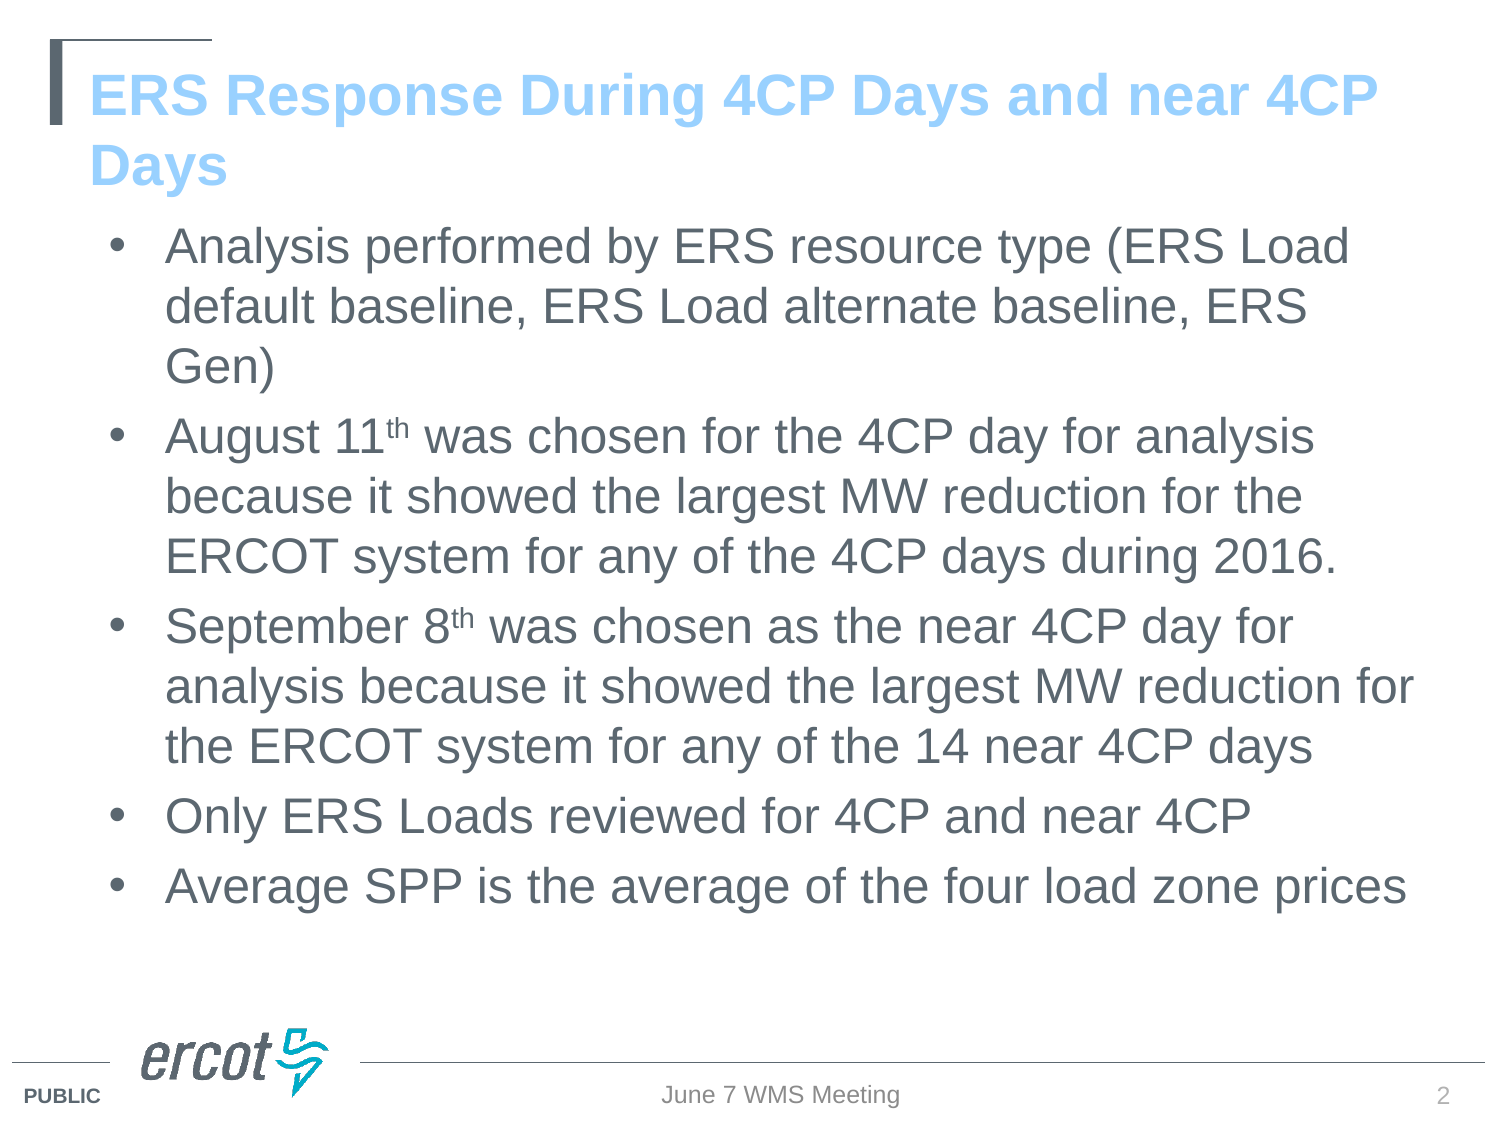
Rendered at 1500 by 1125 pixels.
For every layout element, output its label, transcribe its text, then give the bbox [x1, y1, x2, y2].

picture [137, 1024, 332, 1100]
list Analysis performed by ERS resource type (ERS Load default baseline, ERS Load alternate baseline, ERS Gen) August 11th was chosen for the 4CP day for analysis because it showed the largest MW reduction for the ERCOT system for any of the 4CP days during 2016. September 8th was chosen as the near 4CP day for analysis because it showed the largest MW reduction for the ERCOT system for any of the 14 near 4CP days Only ERS Loads reviewed for 4CP and near 4CP Average SPP is the average of the four load zone prices [93, 206, 1444, 1013]
footer June 7 WMS Meeting [450, 1074, 1113, 1113]
slide_number 2 [1400, 1076, 1488, 1113]
text_box ERS Response During 4CP Days and near 4CP Days [75, 49, 1463, 205]
